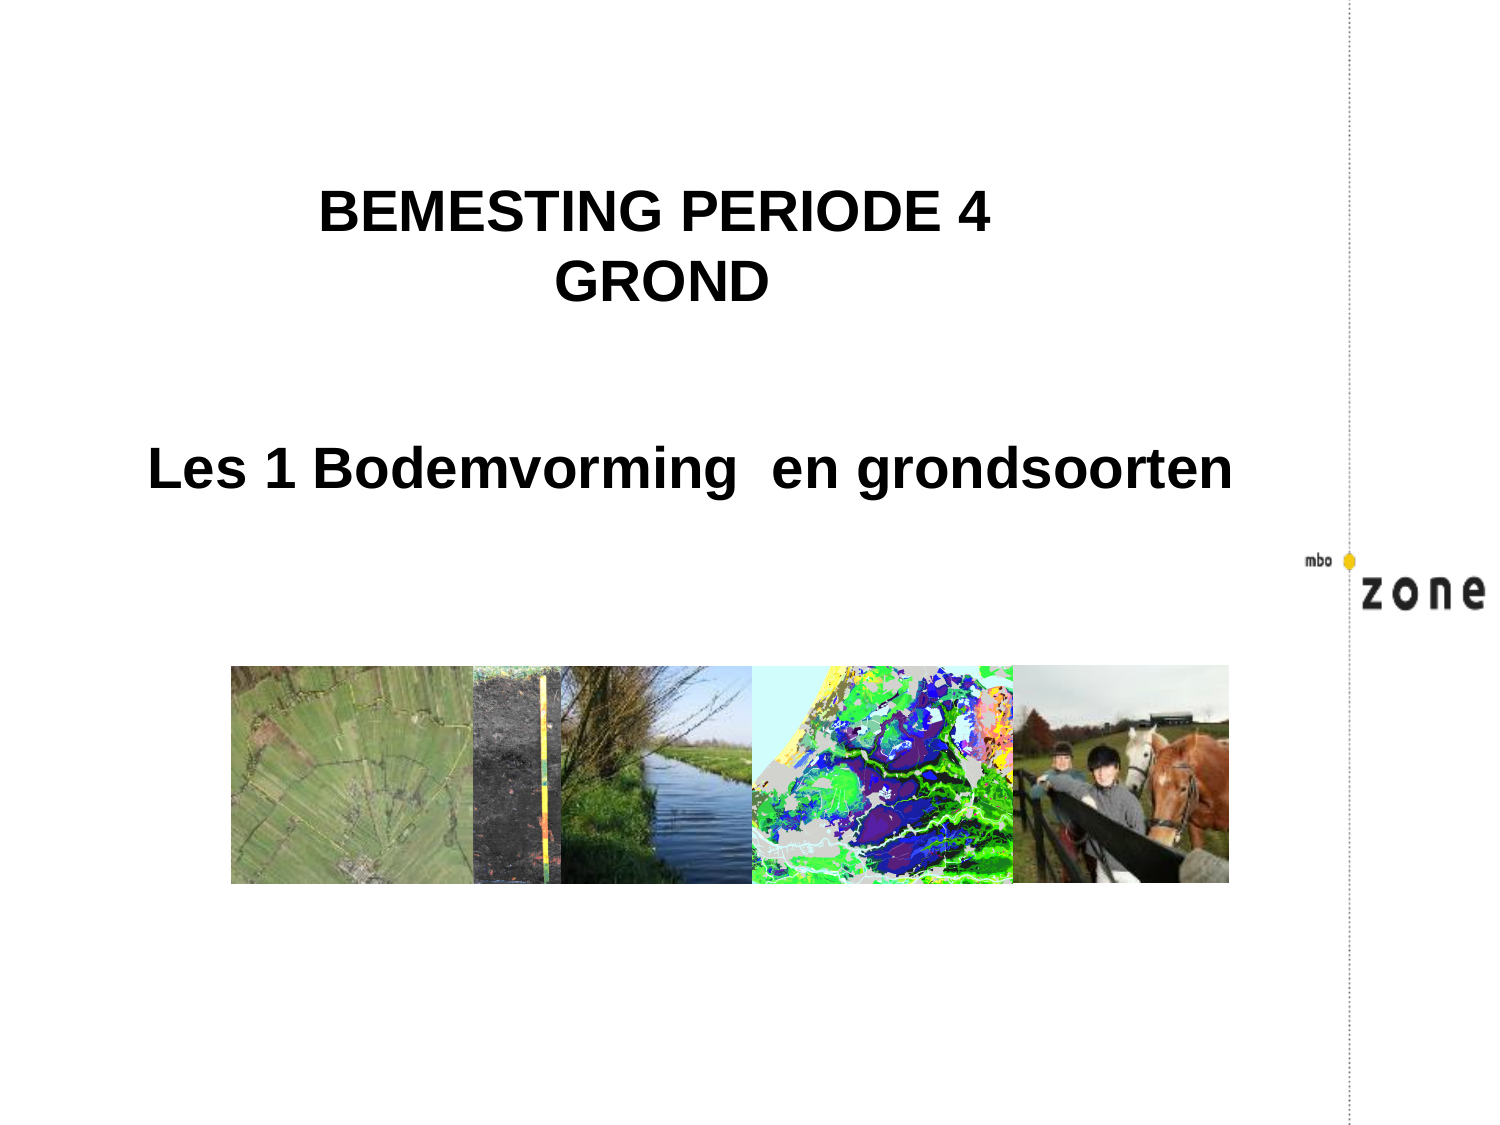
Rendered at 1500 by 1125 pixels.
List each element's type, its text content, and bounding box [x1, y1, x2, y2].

picture [231, 665, 1500, 1125]
title Les 1 Bodemvorming en grondsoorten [147, 438, 1500, 666]
text_box BEMESTING PERIODE 4 GROND [147, 166, 1178, 321]
picture [1197, 0, 1500, 438]
